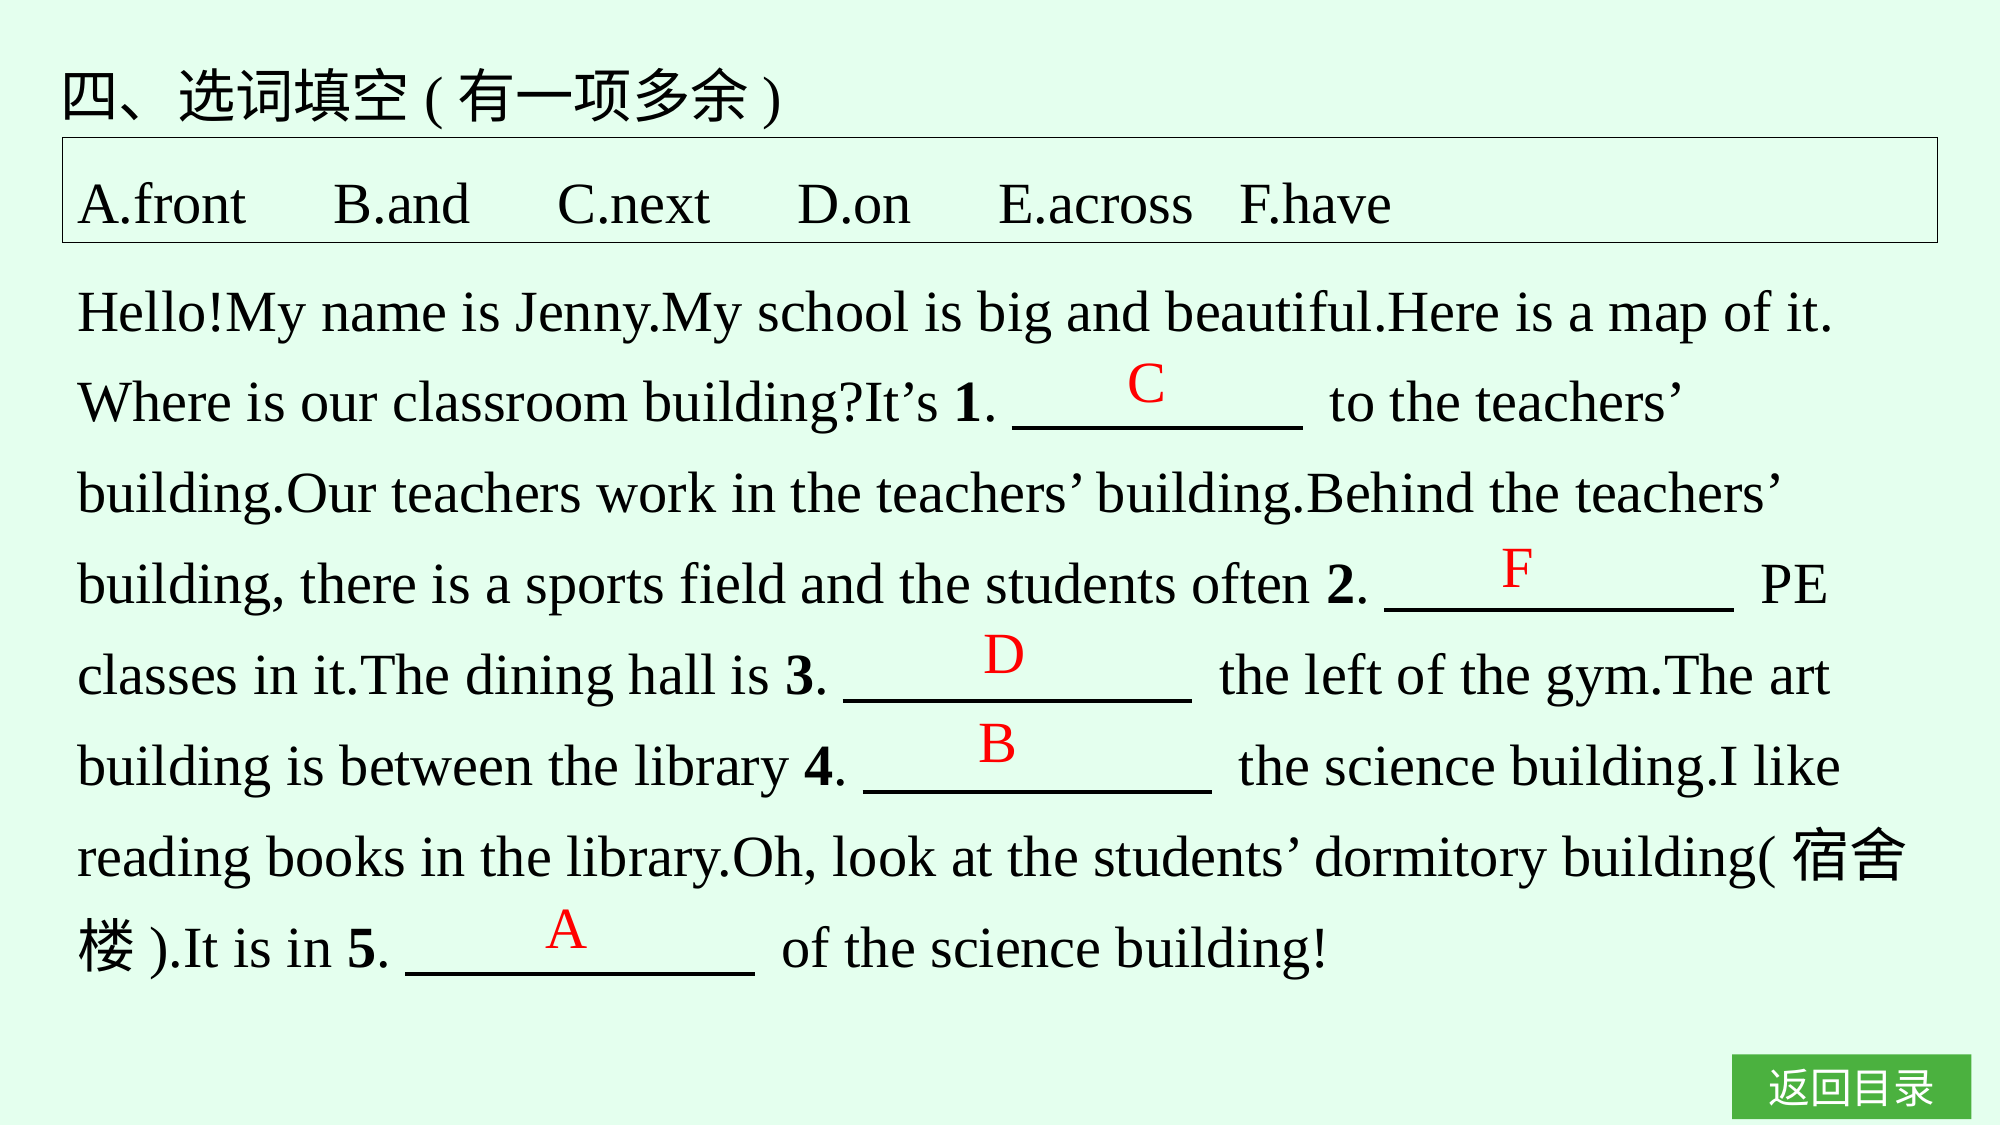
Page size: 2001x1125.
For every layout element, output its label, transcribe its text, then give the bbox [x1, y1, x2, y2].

text_box 四、选词填空(有一项多余) [45, 30, 812, 136]
text_box A [530, 883, 603, 968]
text_box F [1486, 521, 1550, 607]
text_box Hello!My name is Jenny.My school is big and beautiful.Here is a map of it. Where is our classroom building?It’s 1. to the teachers’ building.Our teachers work in the teachers’ building.Behind the teachers’ building, there is a sports field and the students often 2. PE classes in it.The dining hall is 3. the left of the gym.The art building is between the library 4. the science building.I like reading books in the library.Oh, look at the students’ dormitory building(宿舍楼).It is in 5. of the science building! [62, 244, 1938, 987]
text_box A.front B.and C.next D.on E.across F.have [62, 137, 1938, 243]
text_box D [968, 607, 1041, 693]
text_box B [963, 696, 1033, 781]
text_box C [1112, 336, 1182, 421]
